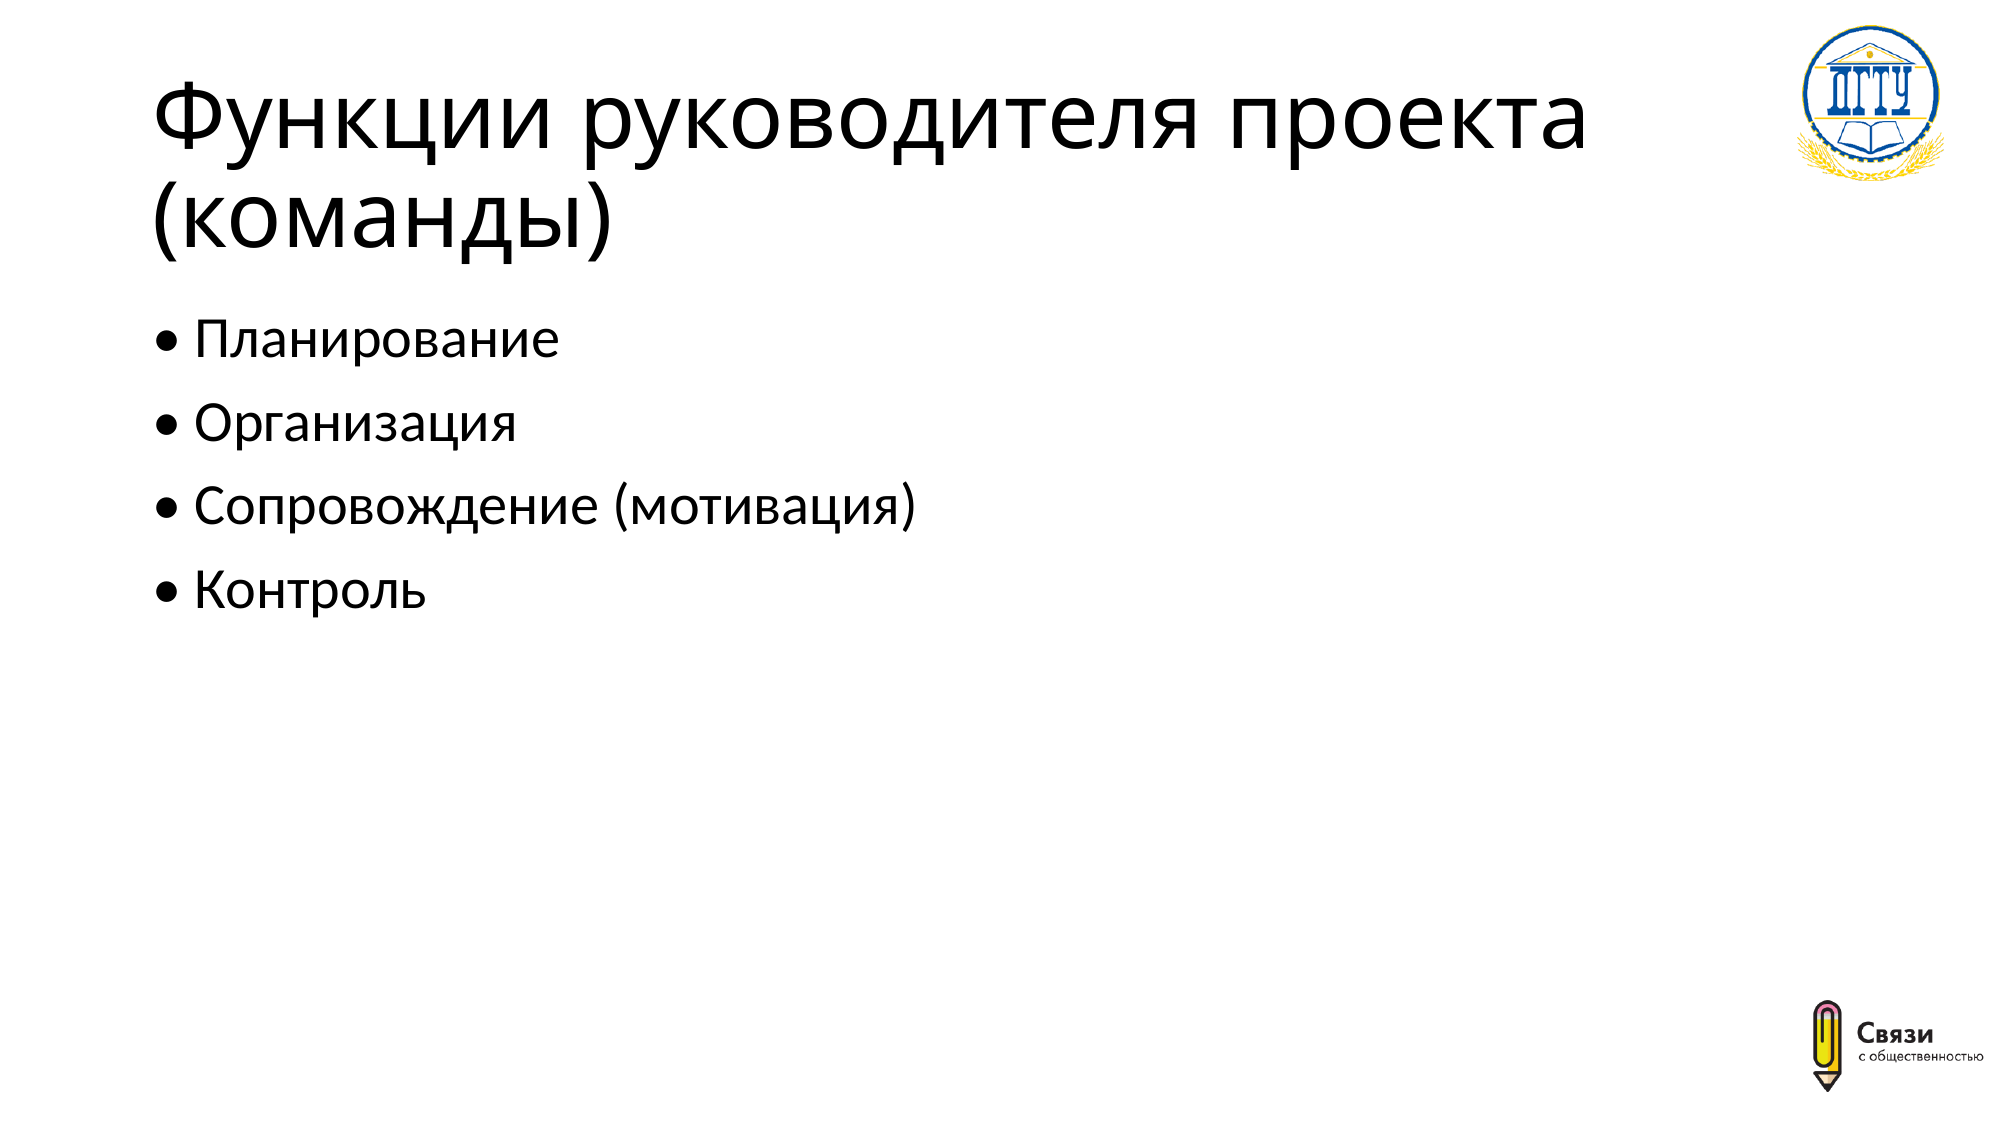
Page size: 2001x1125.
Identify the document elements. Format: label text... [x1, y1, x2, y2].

list • Планирование • Организация • Сопровождение (мотивация) • Контроль [137, 299, 1863, 1014]
title Функции руководителя проекта (команды) [137, 59, 1863, 278]
picture [1813, 1000, 1988, 1092]
picture [1797, 25, 1944, 181]
